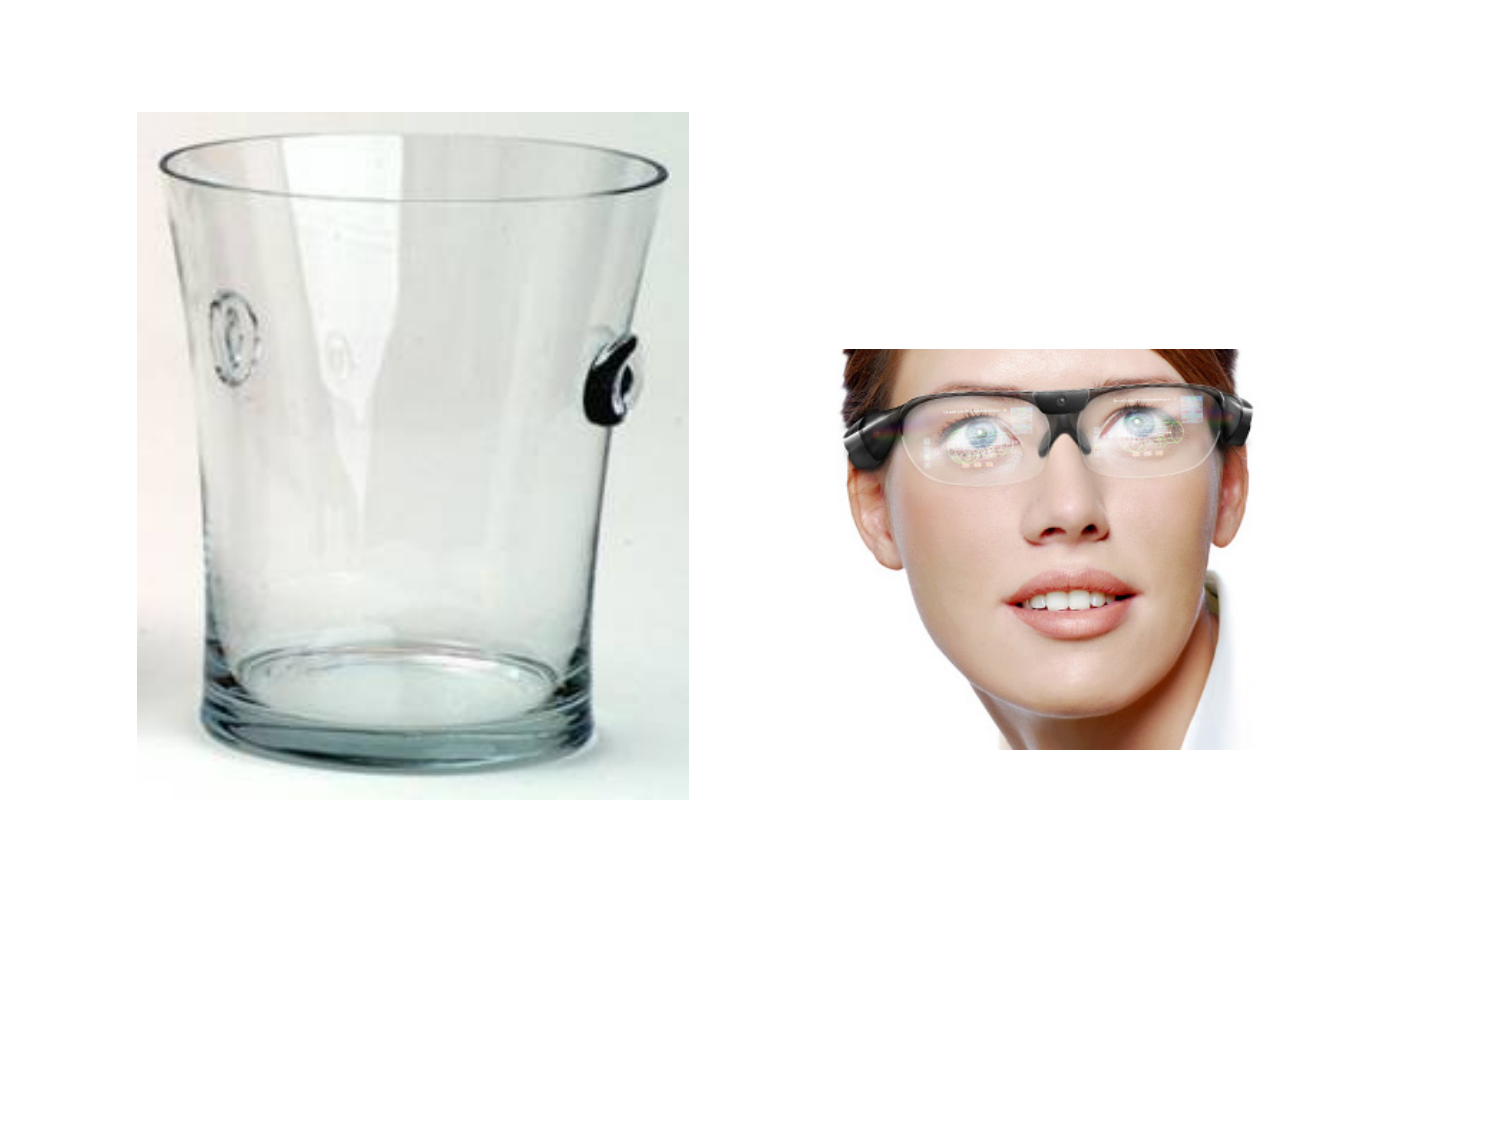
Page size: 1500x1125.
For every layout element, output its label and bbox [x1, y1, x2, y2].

picture [137, 112, 690, 801]
picture [737, 349, 1500, 751]
